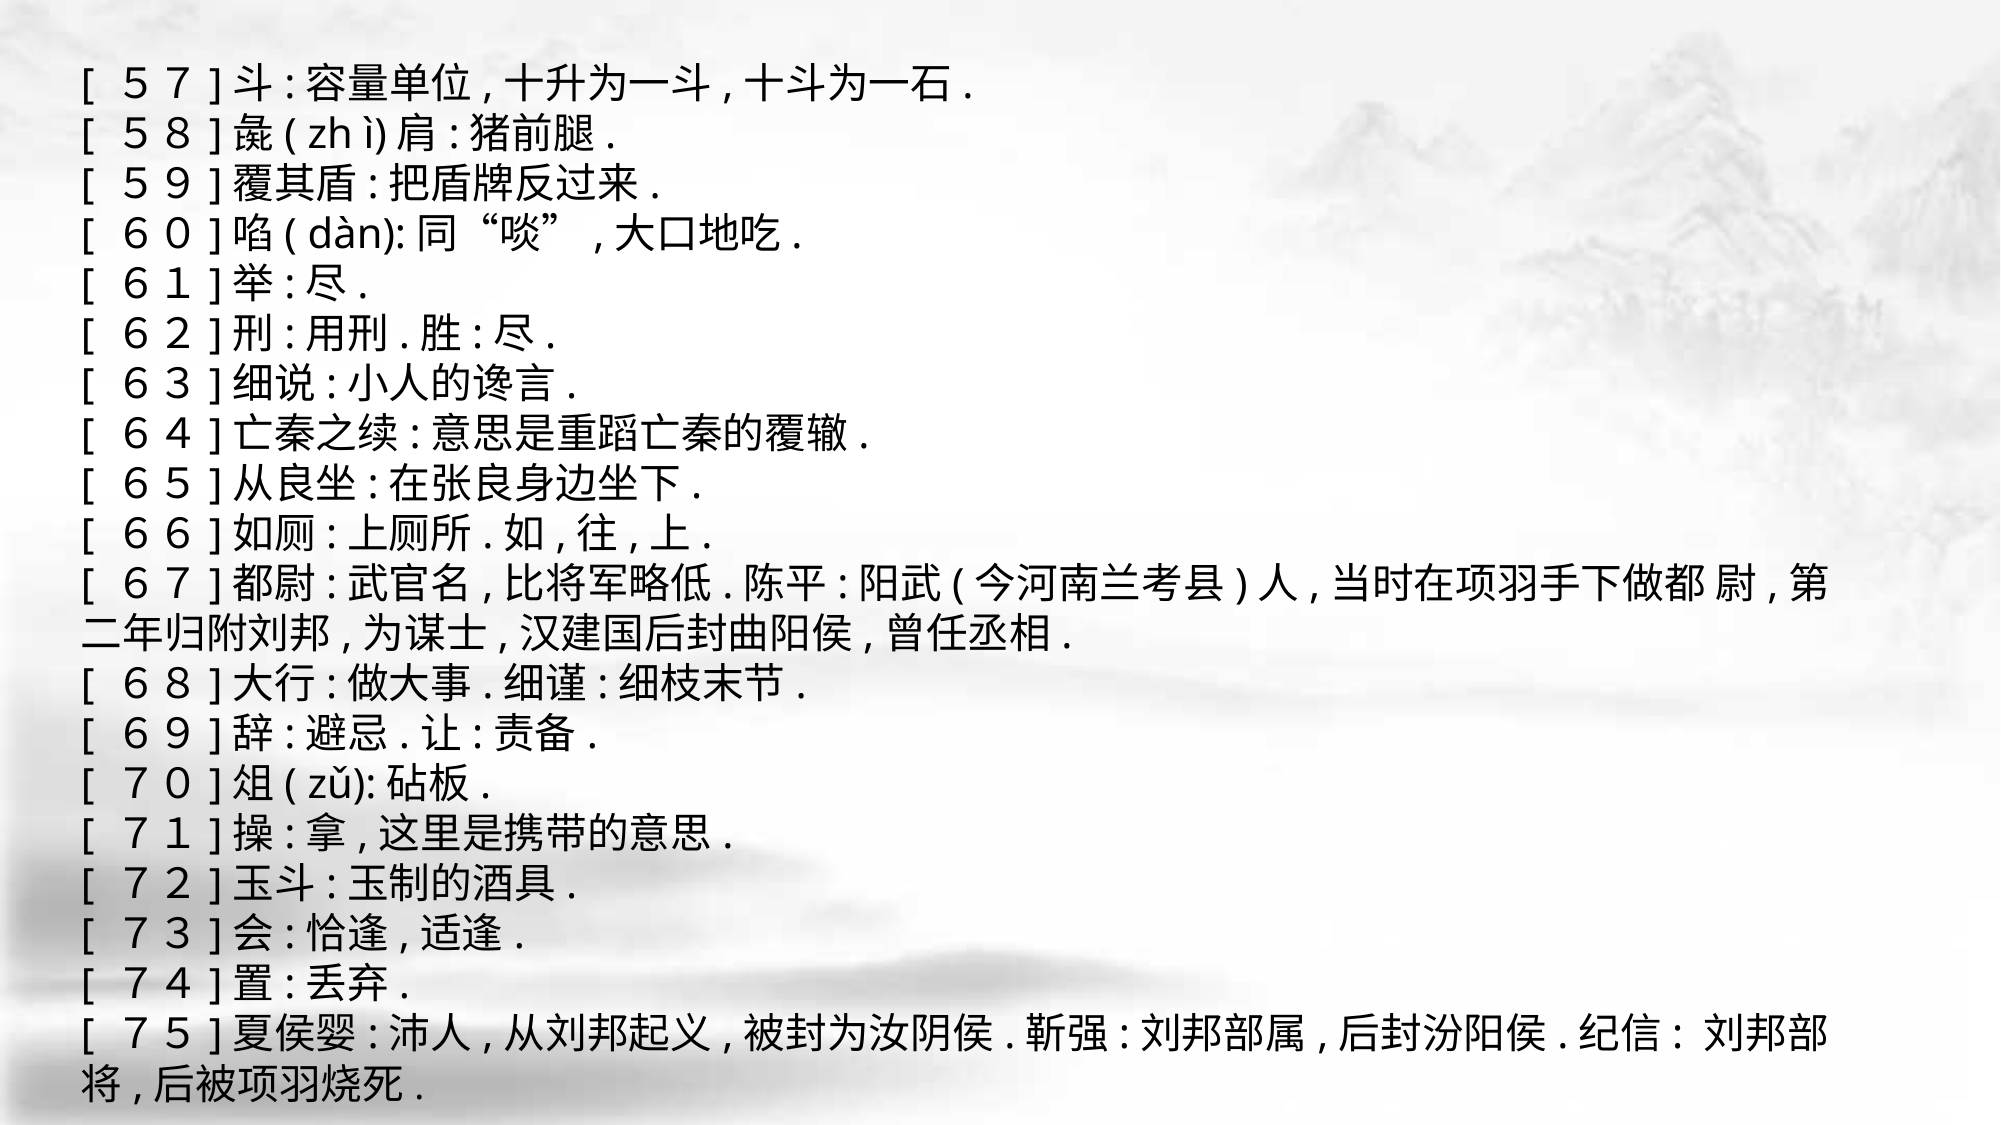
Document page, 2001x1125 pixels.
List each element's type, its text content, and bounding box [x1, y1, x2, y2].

text_box [ ５７]斗:容量单位,十升为一斗,十斗为一石. [ ５８]彘( zh ì)肩:猪前腿. [ ５９]覆其盾:把盾牌反过来. [ ６０]啗( dàn):同“啖”,大口地吃. [ ６１]举:尽. [ ６２]刑:用刑.胜:尽. [ ６３]细说:小人的谗言. [ ６４]亡秦之续:意思是重蹈亡秦的覆辙. [ ６５]从良坐:在张良身边坐下. [ ６６]如厕:上厕所.如,往,上. [ ６７]都尉:武官名,比将军略低.陈平:阳武(今河南兰考县)人,当时在项羽手下做都 尉,第二年归附刘邦,为谋士,汉建国后封曲阳侯,曾任丞相. [ ６８]大行:做大事.细谨:细枝末节. [ ６９]辞:避忌.让:责备. [ ７０]俎( zǔ):砧板. [ ７１]操:拿,这里是携带的意思. [ ７２]玉斗:玉制的酒具. [ ７３]会:恰逢,适逢. [ ７４]置:丢弃. [ ７５]夏侯婴:沛人,从刘邦起义,被封为汝阴侯.靳强:刘邦部属,后封汾阳侯.纪信: 刘邦部将,后被项羽烧死. [66, 49, 1861, 1115]
picture [0, 0, 2001, 1125]
